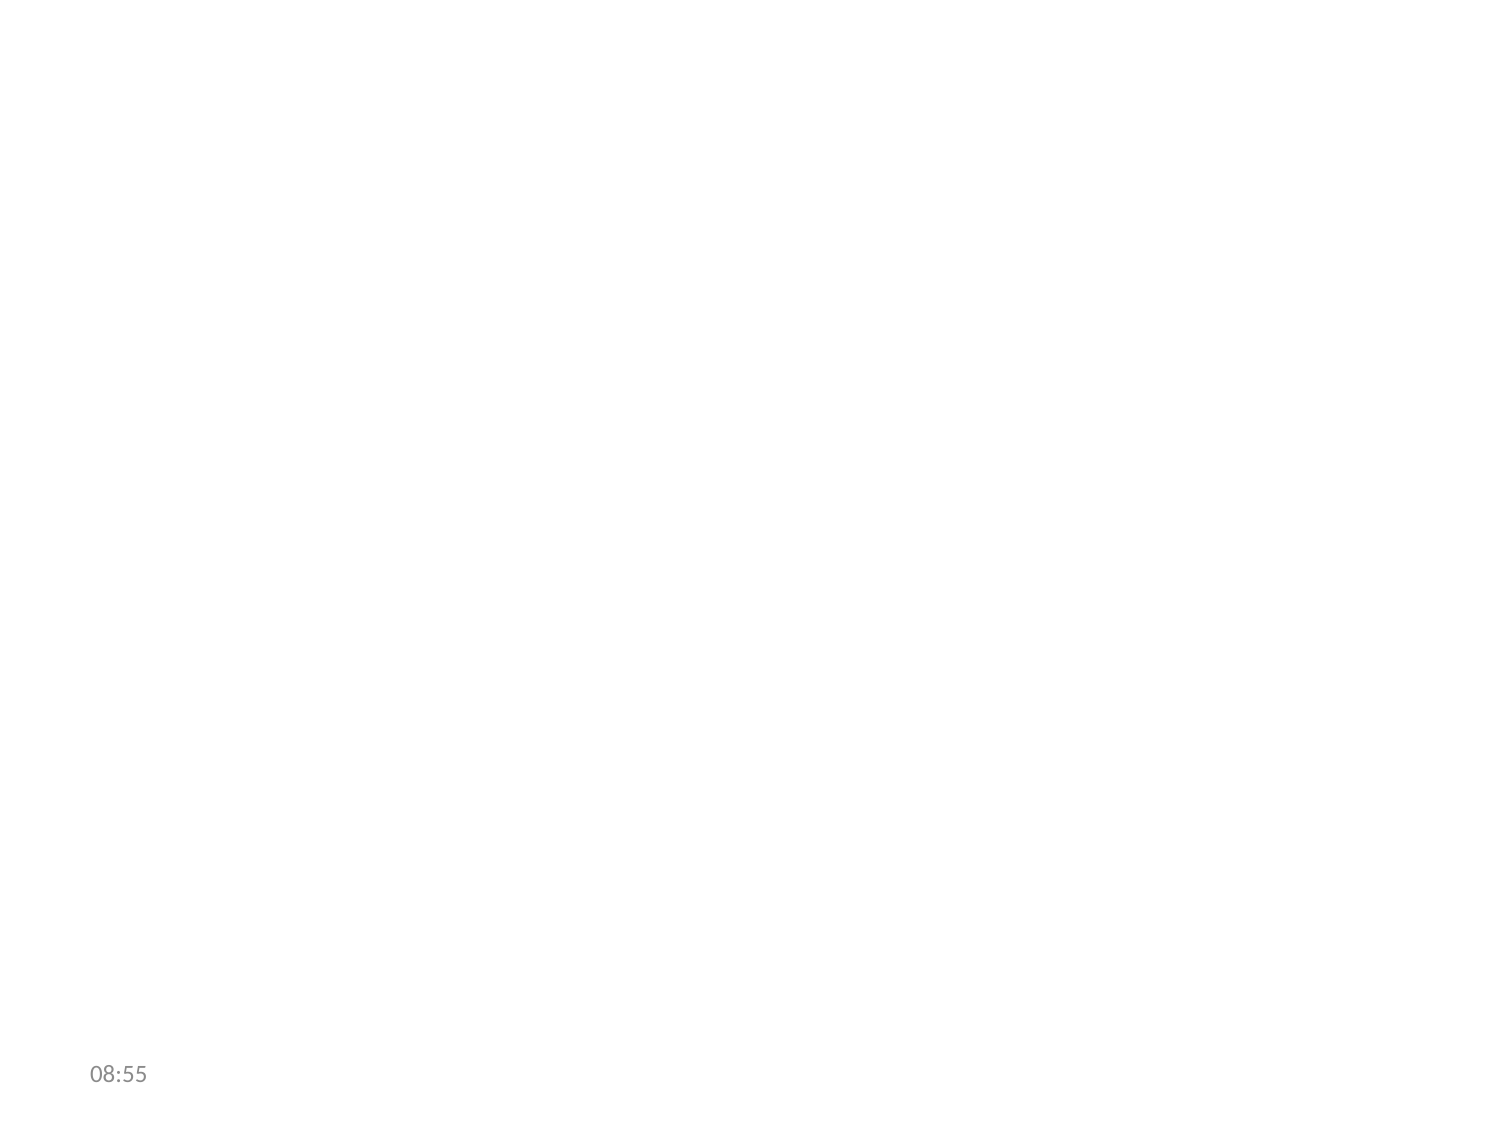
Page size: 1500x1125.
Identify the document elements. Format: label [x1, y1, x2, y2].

slide_number [75, 1042, 425, 1103]
